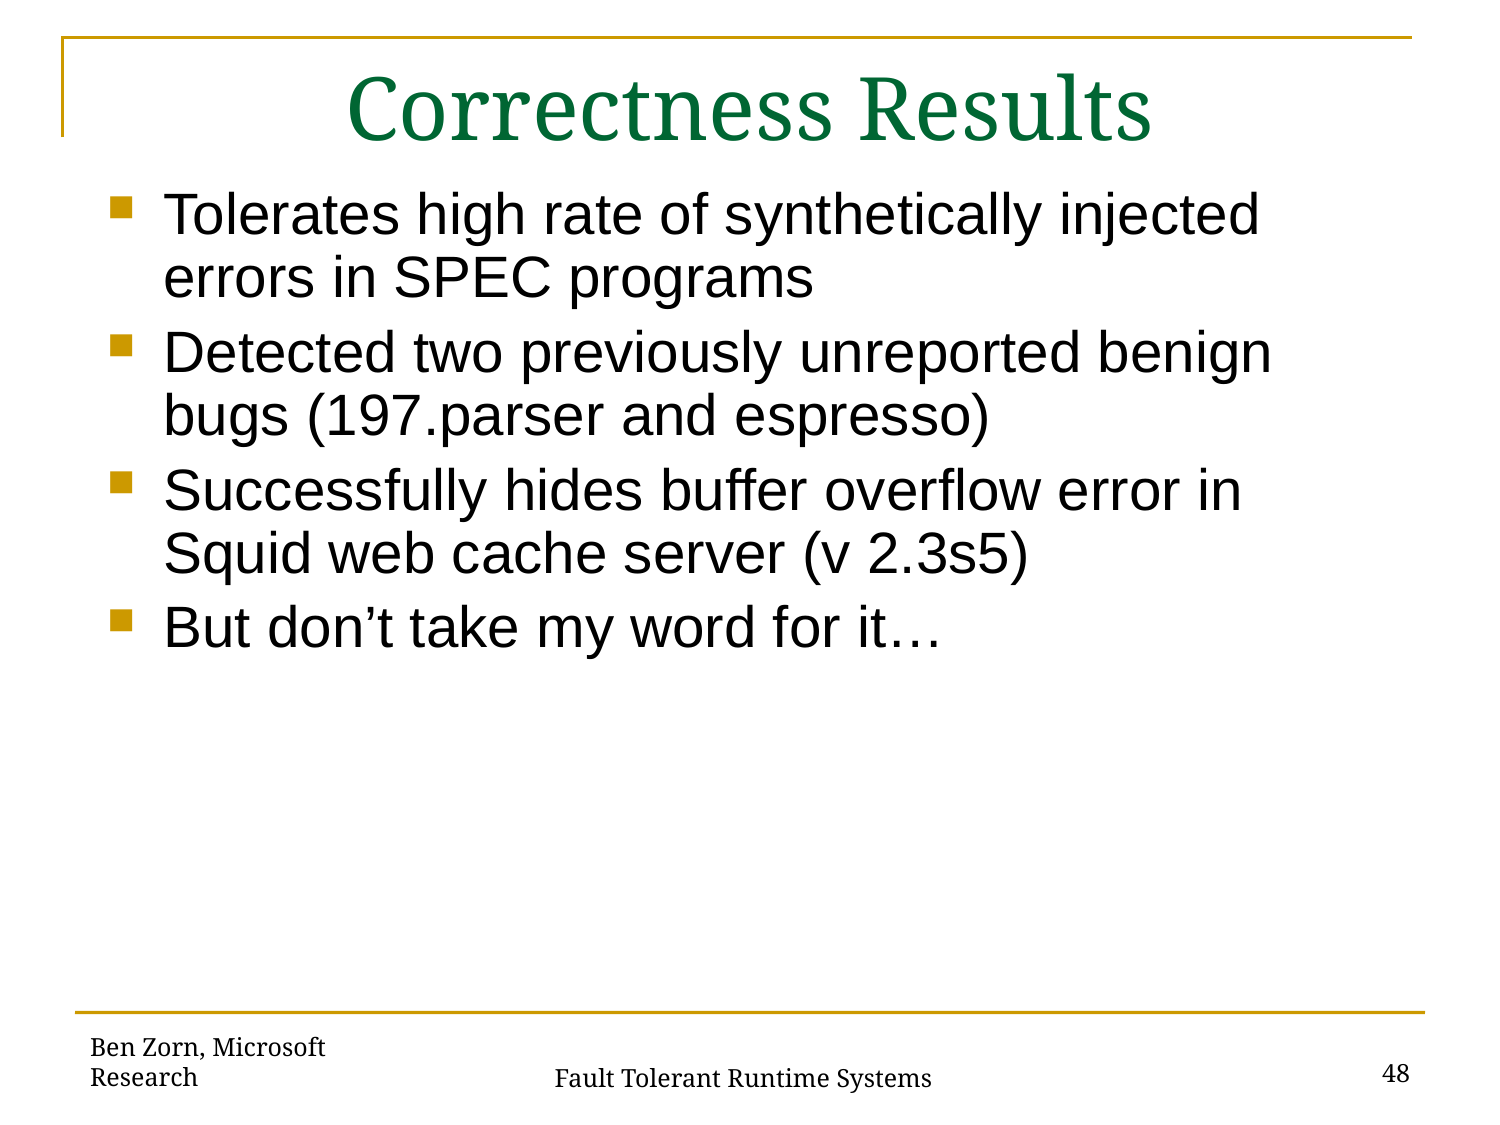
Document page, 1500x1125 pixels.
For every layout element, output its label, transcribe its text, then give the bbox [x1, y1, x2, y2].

title Correctness Results [74, 45, 1426, 188]
slide_number Ben Zorn, Microsoft Research [74, 1023, 426, 1100]
footer Fault Tolerant Runtime Systems [449, 1024, 1038, 1101]
list Tolerates high rate of synthetically injected errors in SPEC programs Detected two previously unreported benign bugs (197.parser and espresso) Successfully hides buffer overflow error in Squid web cache server (v 2.3s5) But don’t take my word for it… [91, 176, 1377, 1014]
slide_number 48 [1074, 1023, 1426, 1100]
